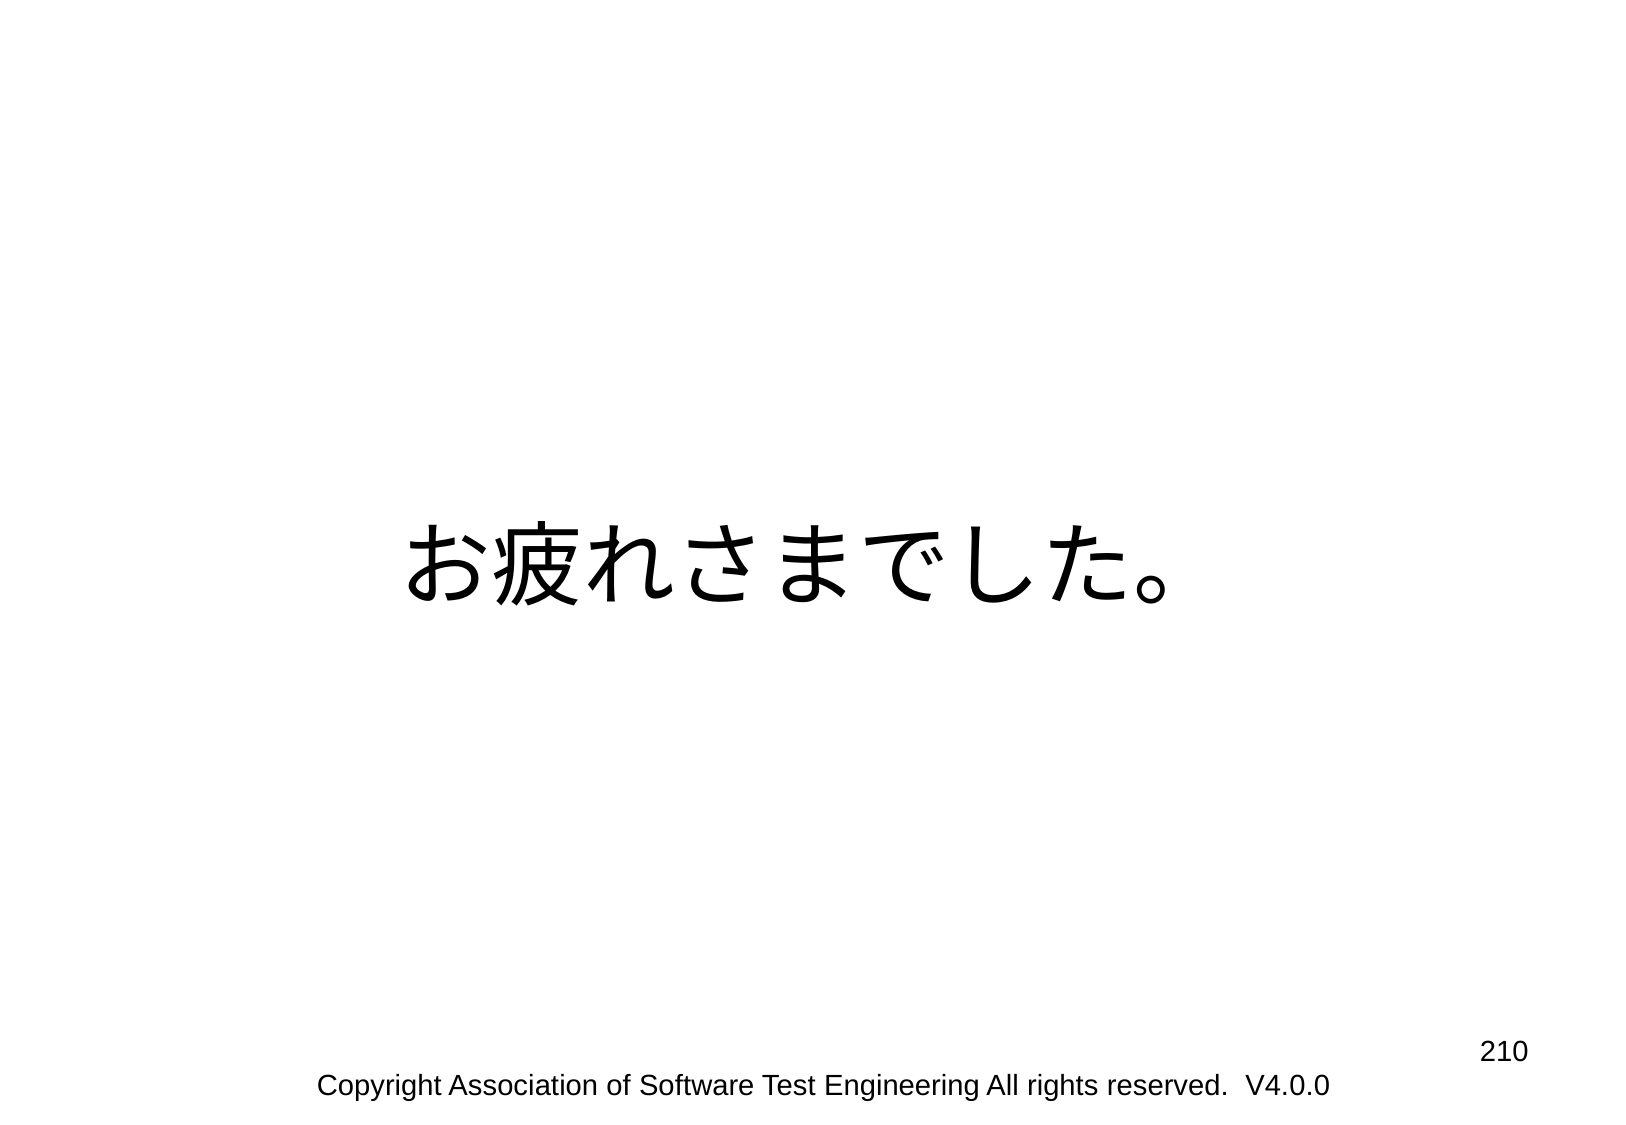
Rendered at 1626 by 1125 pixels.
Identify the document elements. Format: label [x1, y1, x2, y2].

title [81, 468, 1544, 656]
slide_number [1164, 1024, 1544, 1103]
footer [233, 1058, 1415, 1103]
